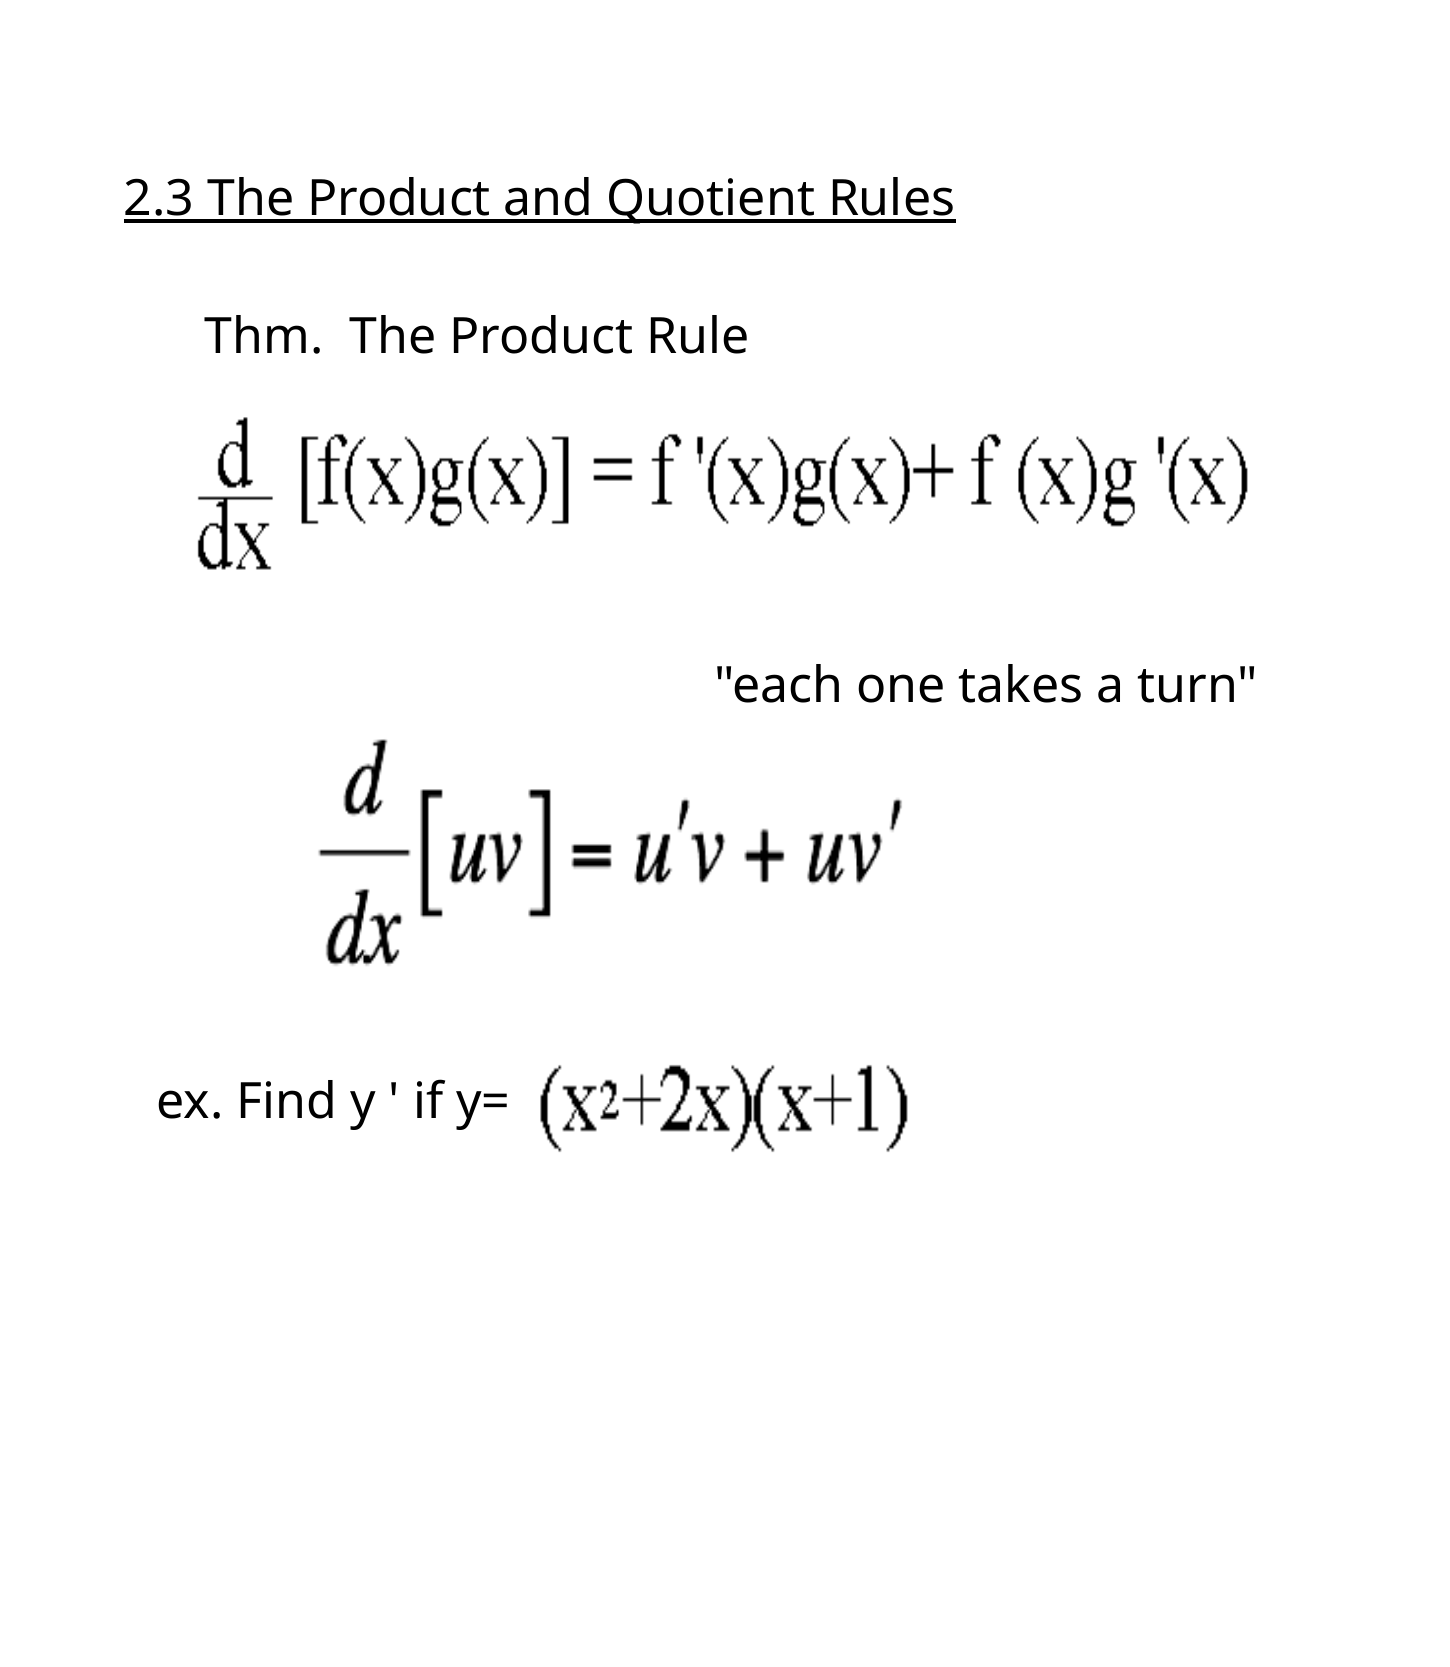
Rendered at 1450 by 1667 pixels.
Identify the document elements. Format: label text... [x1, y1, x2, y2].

picture [306, 720, 912, 977]
picture [195, 416, 1253, 578]
text_box 2.3 The Product and Quotient Rules [109, 158, 1005, 233]
text_box "each one takes a turn" [699, 645, 1309, 720]
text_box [141, 1058, 912, 1158]
text_box Thm. The Product Rule [190, 295, 818, 371]
